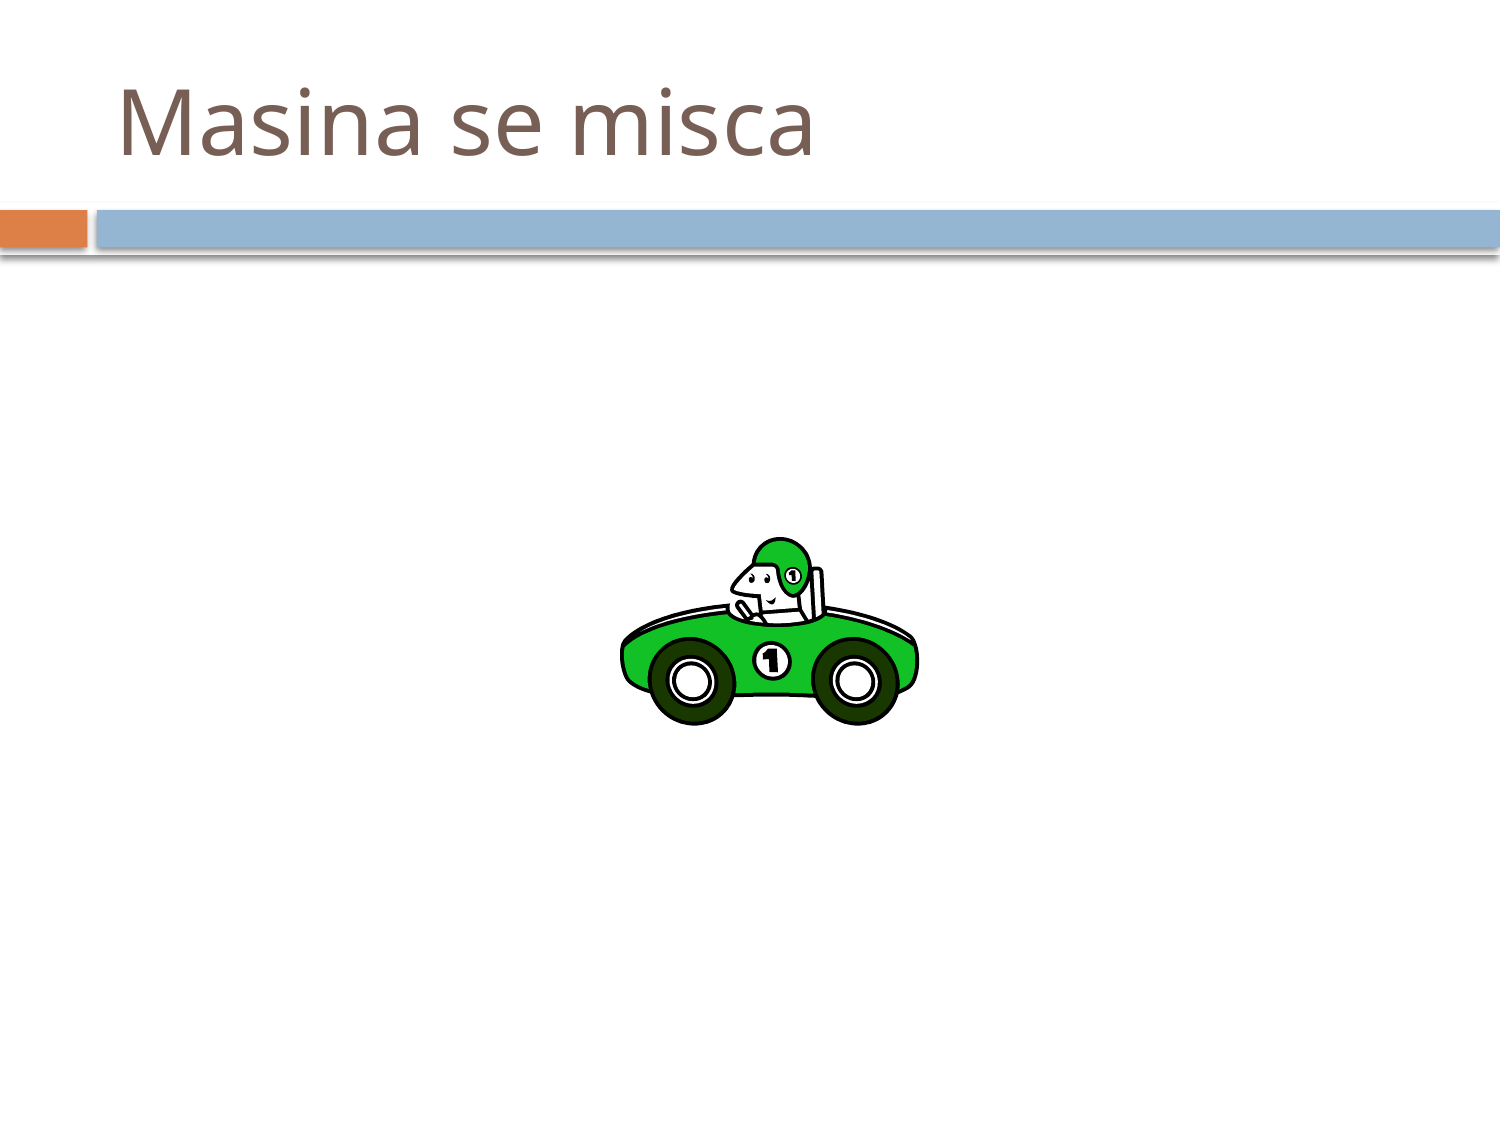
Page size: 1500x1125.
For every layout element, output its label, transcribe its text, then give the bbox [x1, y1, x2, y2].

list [618, 536, 920, 726]
title Masina se misca [100, 37, 1438, 200]
